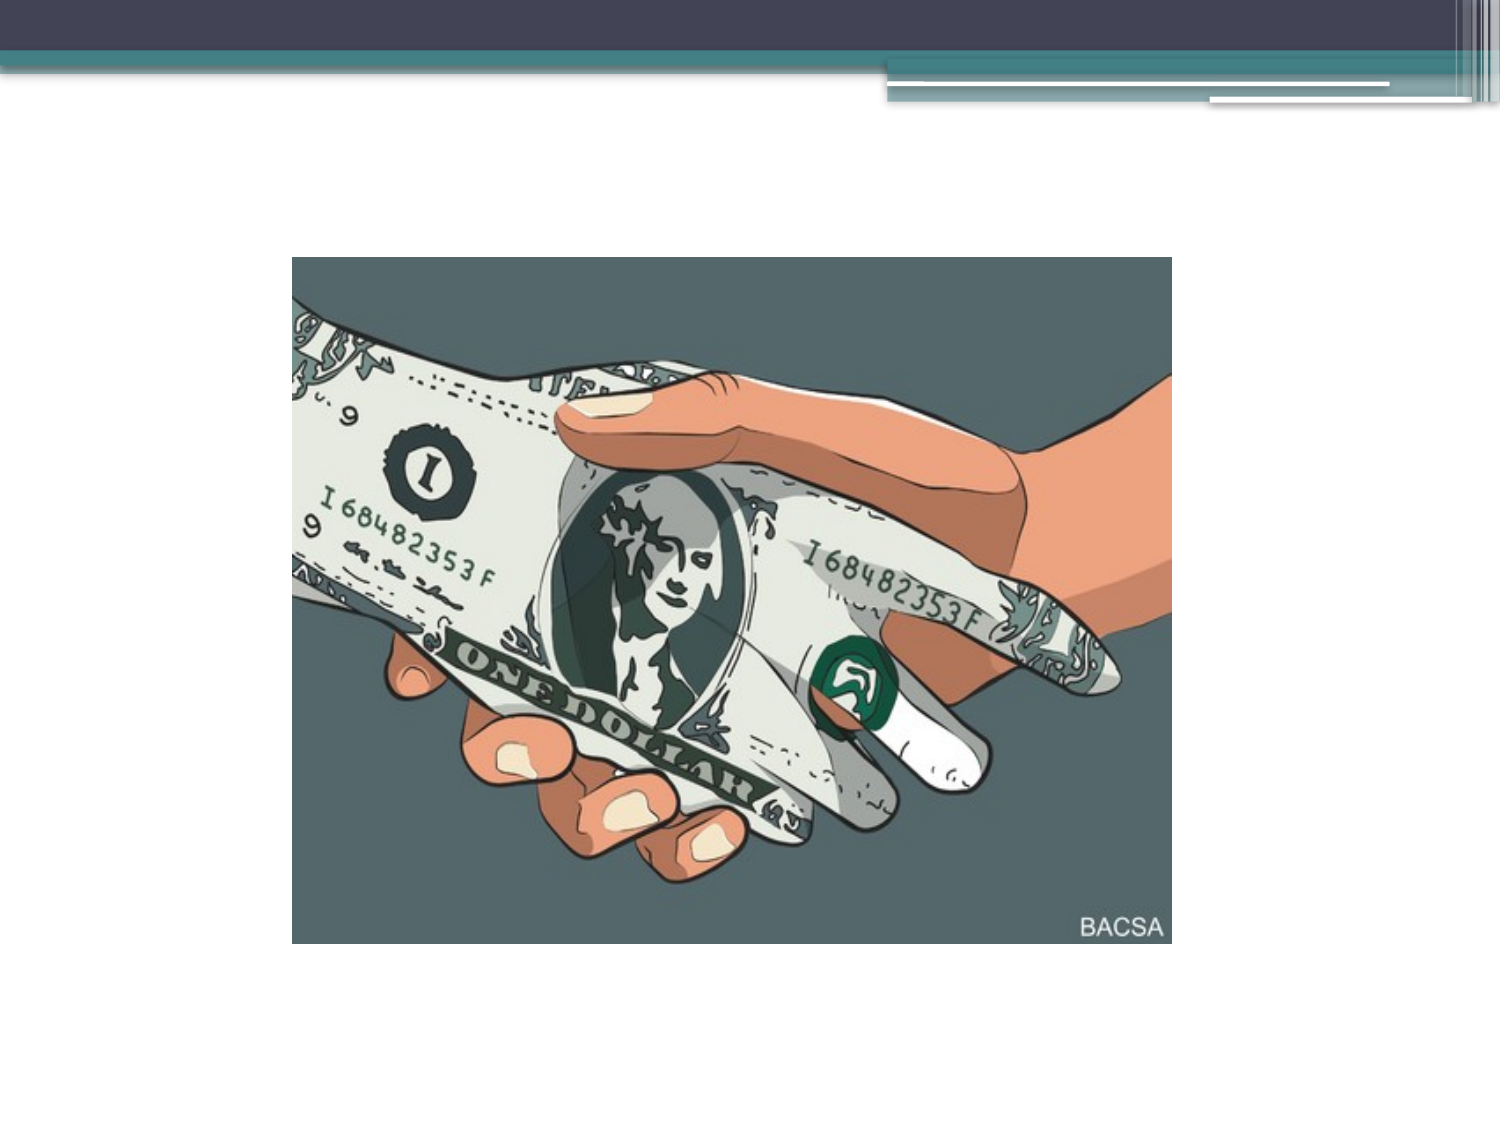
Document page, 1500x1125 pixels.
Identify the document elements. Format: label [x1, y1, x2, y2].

list [292, 257, 1173, 944]
